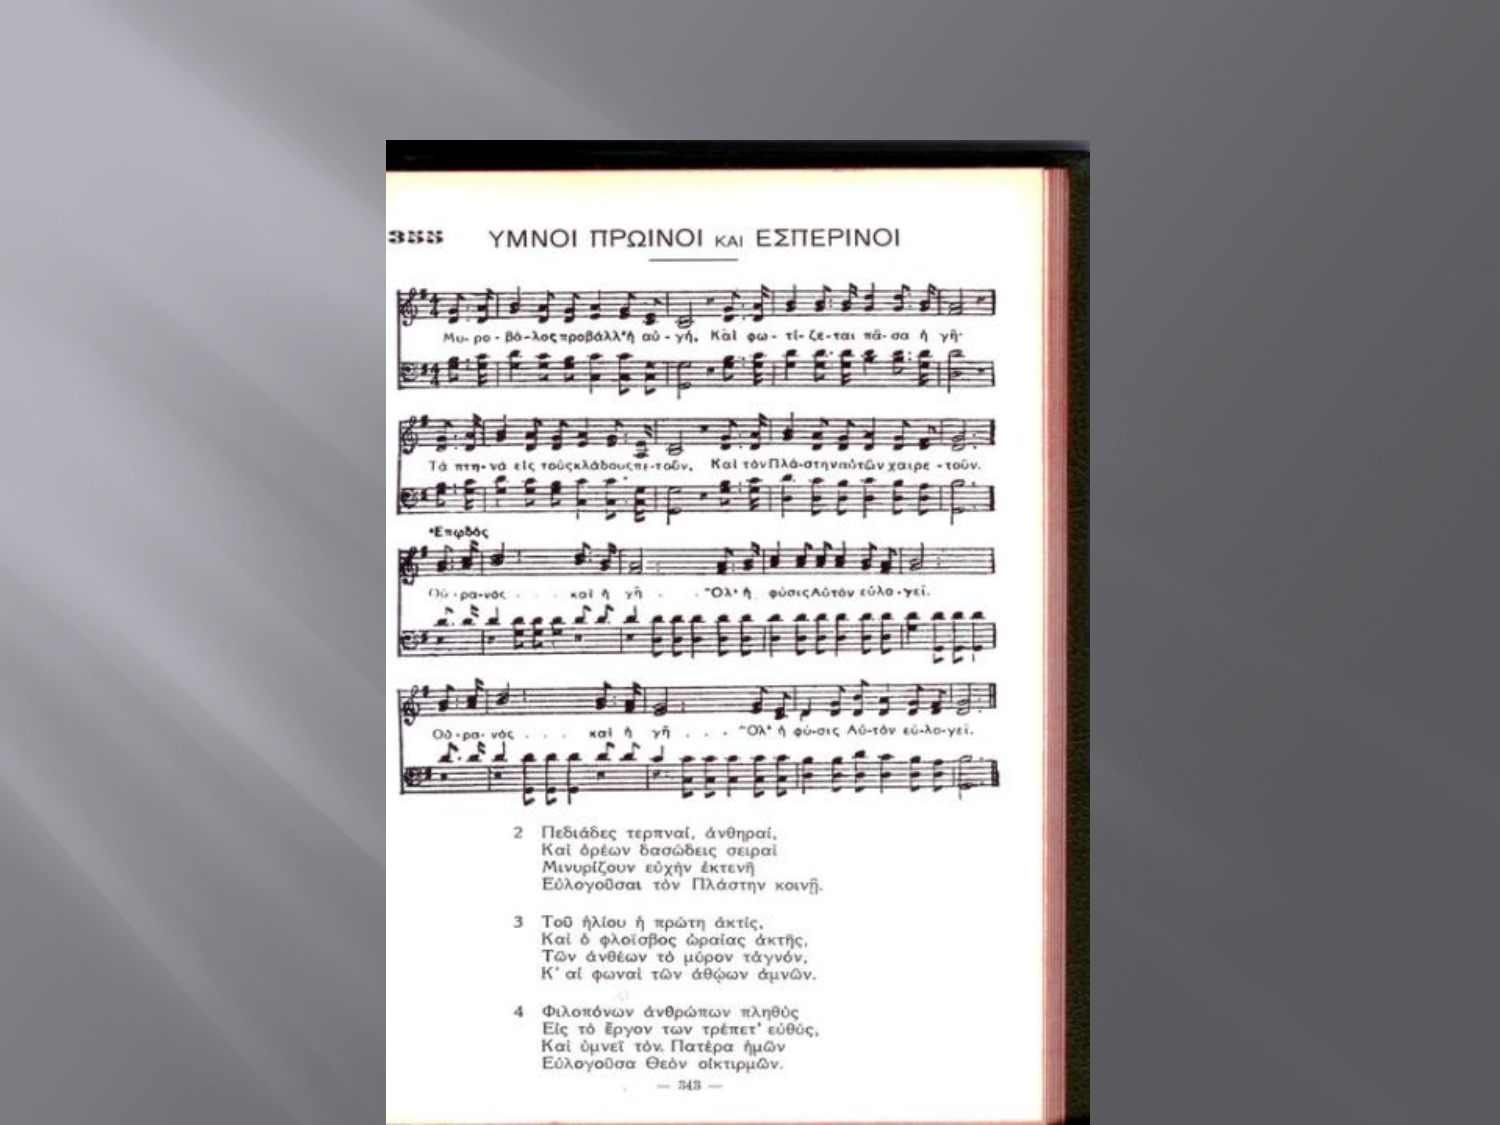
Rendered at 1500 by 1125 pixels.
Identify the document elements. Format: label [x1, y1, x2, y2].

list [386, 140, 1090, 1125]
